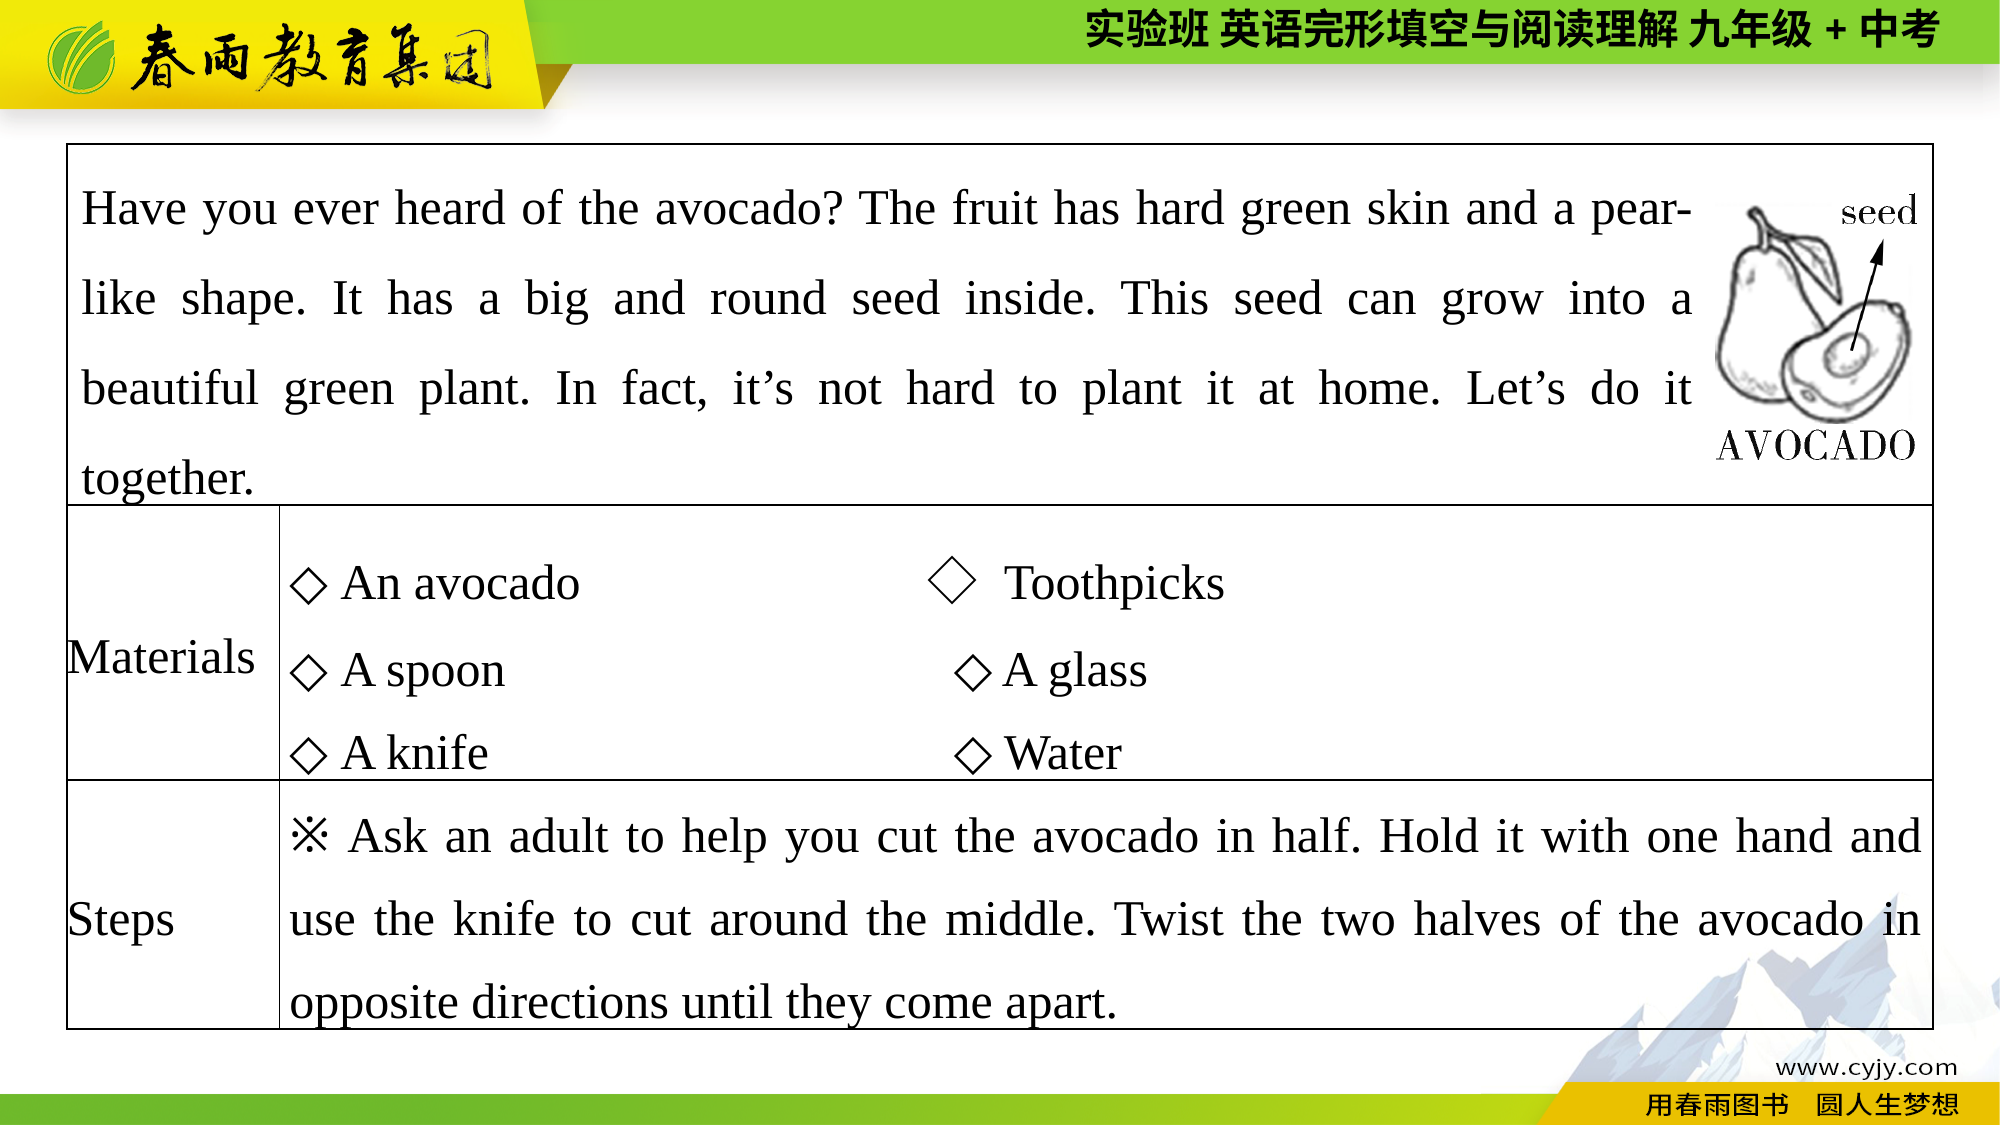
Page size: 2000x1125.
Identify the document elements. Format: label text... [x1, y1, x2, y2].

table_cell ※ Ask an adult to help you cut the avocado in half. Hold it with one hand and use the knife to cut around the middle. Twist the two halves of the avocado in opposite directions until they come apart. [280, 781, 1932, 1028]
picture [0, 0, 2000, 1125]
text_box Have you ever heard of the avocado? The fruit has hard green skin and a pear-like shape. It has a big and round seed inside. This seed can grow into a beautiful green plant. In fact, it’s not hard to plant it at home. Let’s do it together. [66, 137, 1709, 512]
table_cell ◇ An avocado ◇ Toothpicks ◇ A spoon ◇ A glass ◇ A knife ◇ Water [280, 506, 1932, 779]
table_cell Materials [68, 512, 279, 779]
table_cell Steps [68, 781, 279, 1028]
table_header [1709, 145, 1932, 504]
